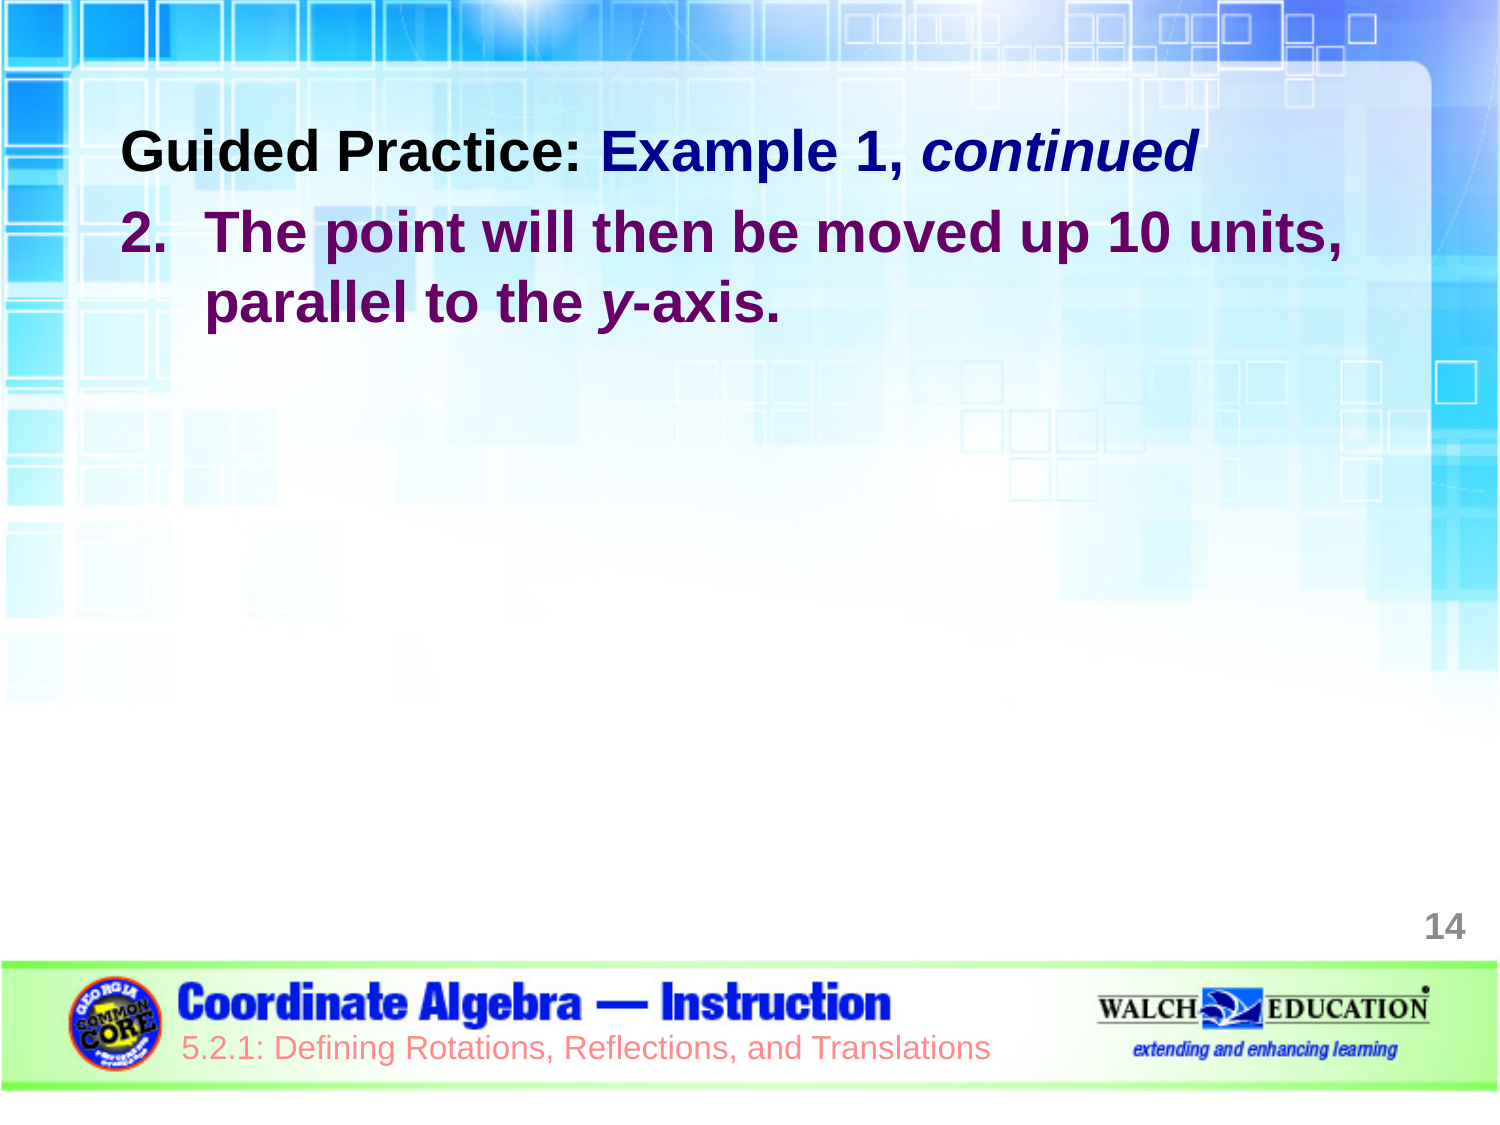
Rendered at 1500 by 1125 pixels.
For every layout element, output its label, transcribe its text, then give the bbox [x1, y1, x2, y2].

footer 5.2.1: Defining Rotations, Reflections, and Translations [166, 1024, 1080, 1069]
picture [1, 0, 1500, 1091]
subtitle Guided Practice: Example 1, continued The point will then be moved up 10 units, parallel to the y-axis. [105, 105, 1394, 925]
slide_number 14 [1361, 901, 1481, 949]
